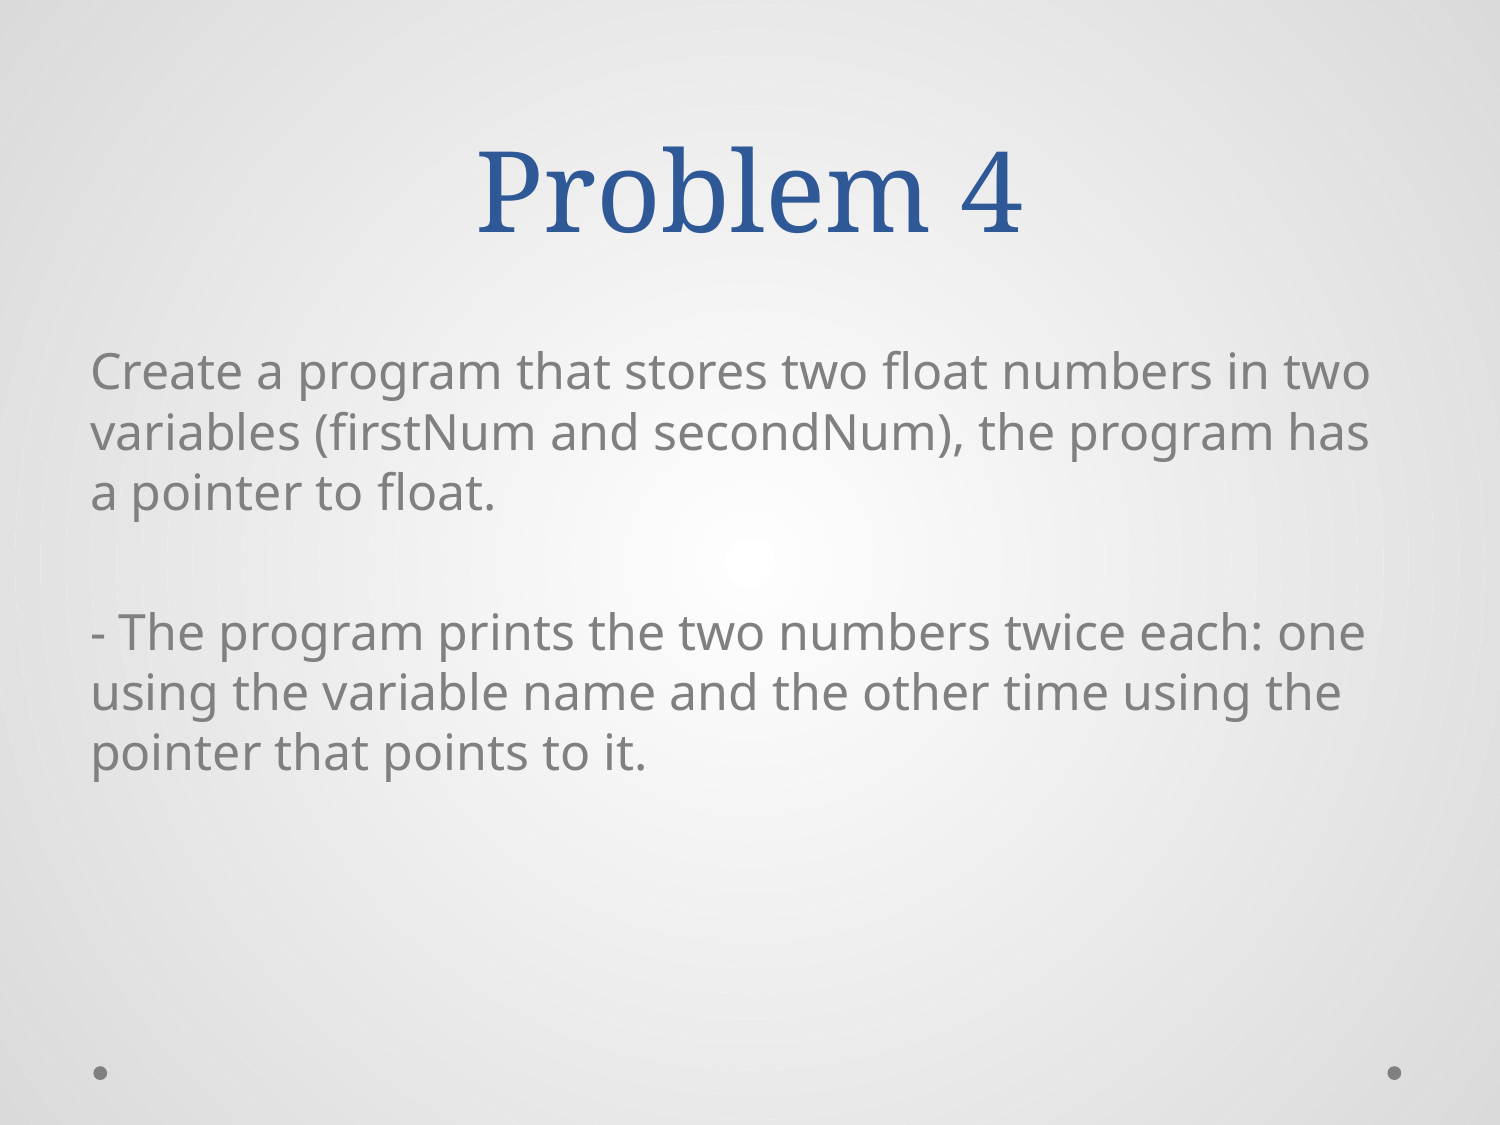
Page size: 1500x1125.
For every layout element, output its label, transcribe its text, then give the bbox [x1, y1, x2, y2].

title Problem 4 [75, 0, 1425, 262]
list Create a program that stores two float numbers in two variables (firstNum and secondNum), the program has a pointer to float. - The program prints the two numbers twice each: one using the variable name and the other time using the pointer that points to it. [75, 262, 1425, 1005]
